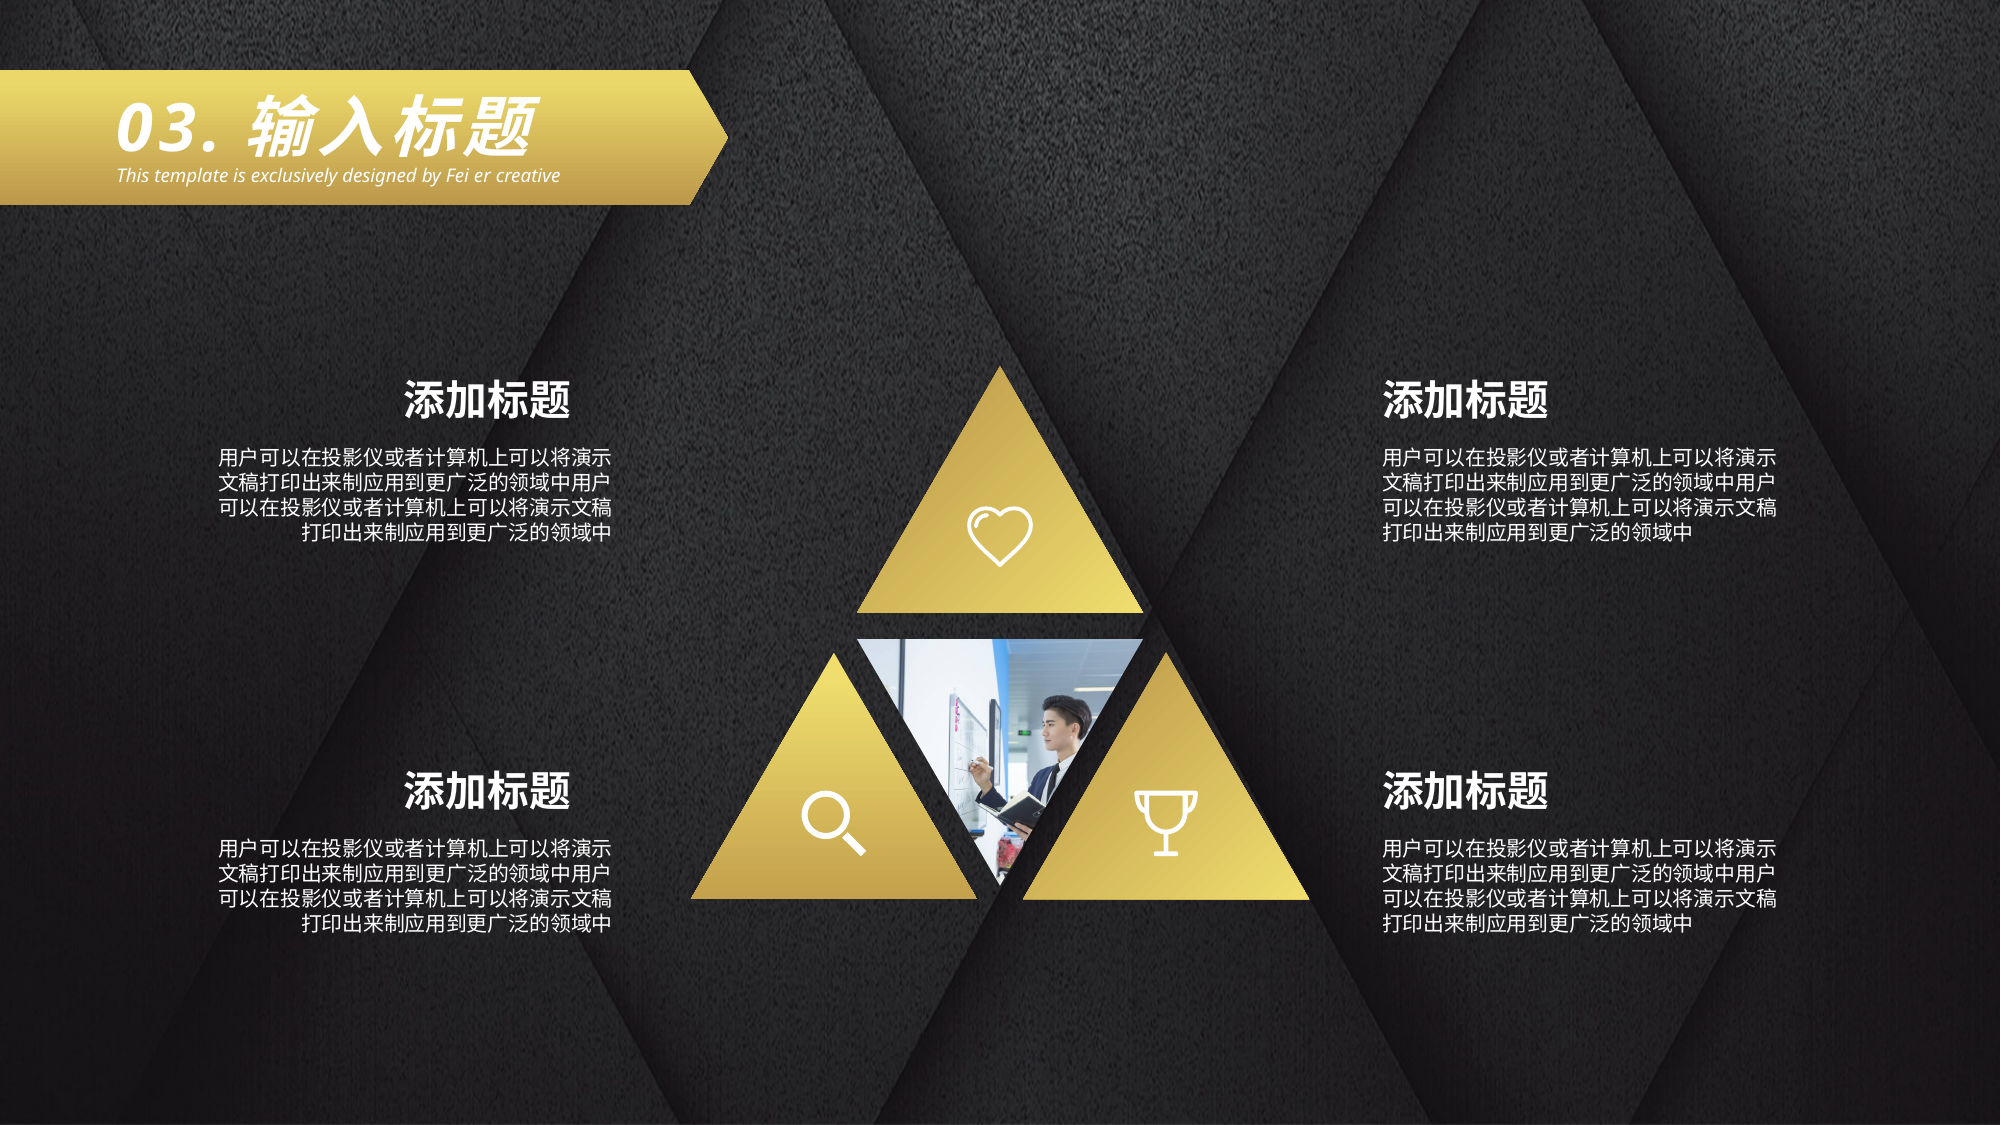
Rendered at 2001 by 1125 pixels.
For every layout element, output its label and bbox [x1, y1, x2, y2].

text_box [201, 757, 628, 970]
text_box [1367, 366, 1793, 579]
text_box [1367, 757, 1793, 970]
text_box [0, 69, 728, 206]
text_box [201, 366, 628, 579]
picture [0, 0, 2000, 1125]
text_box [690, 366, 1309, 900]
